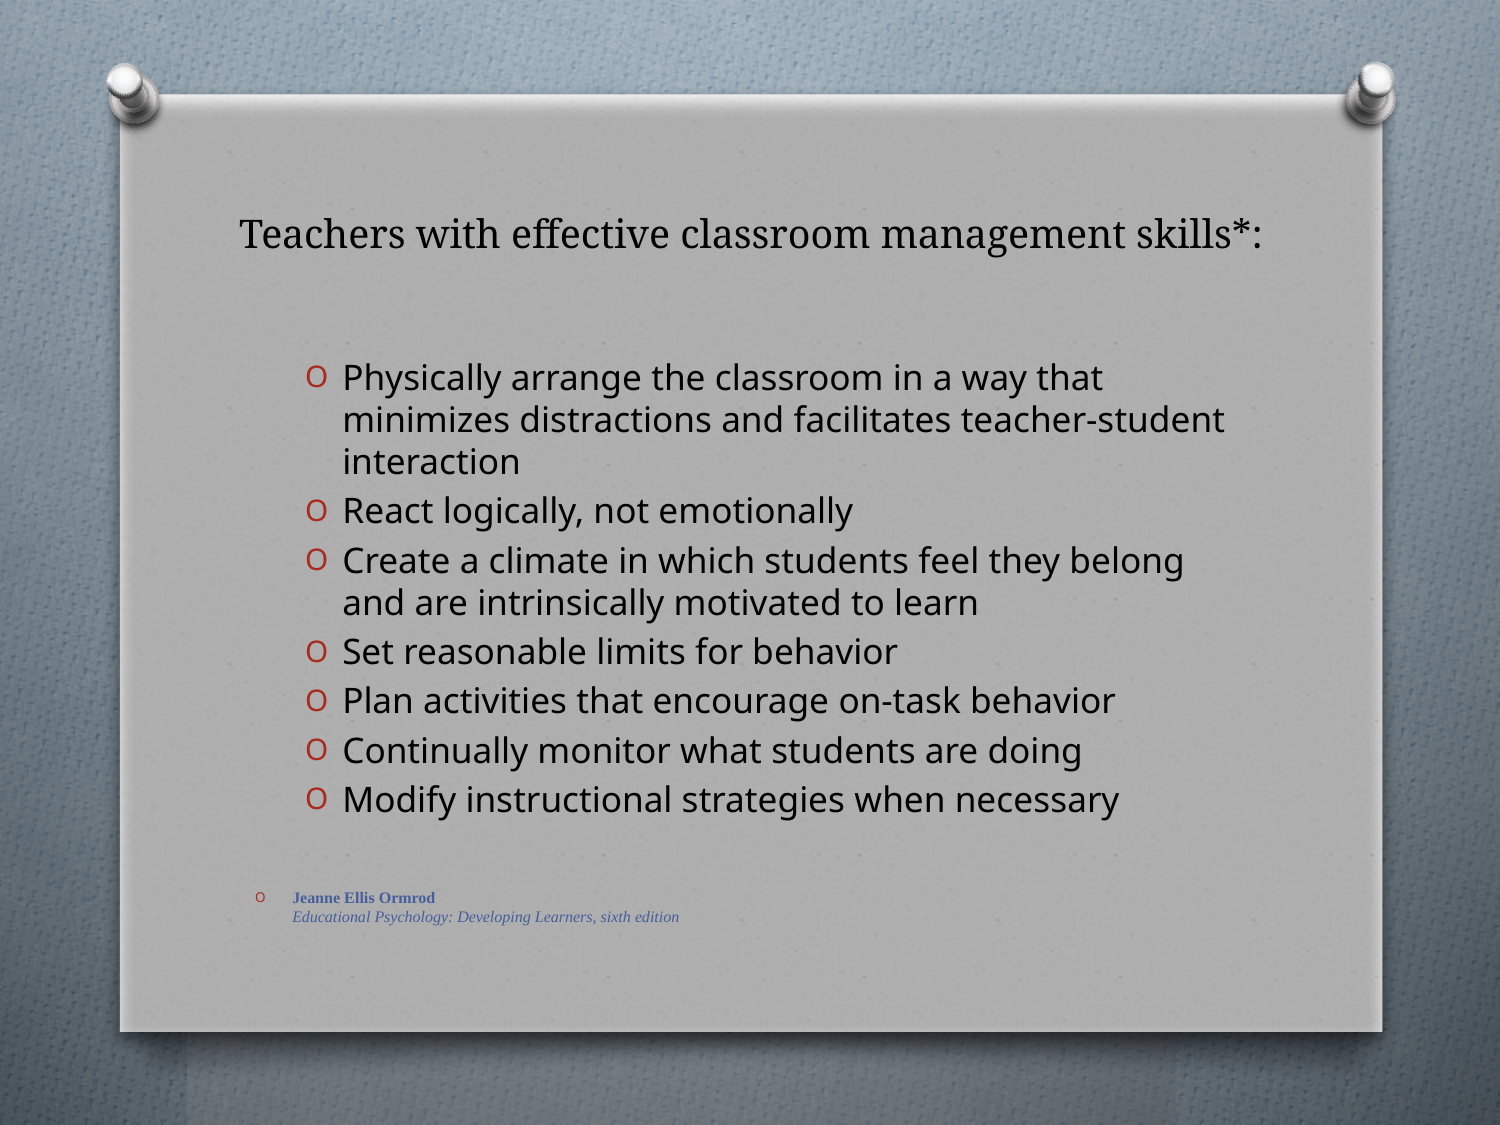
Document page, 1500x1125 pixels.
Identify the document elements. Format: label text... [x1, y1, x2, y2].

list Physically arrange the classroom in a way that minimizes distractions and facilitates teacher-student interaction React logically, not emotionally Create a climate in which students feel they belong and are intrinsically motivated to learn Set reasonable limits for behavior Plan activities that encourage on-task behavior Continually monitor what students are doing Modify instructional strategies when necessary Jeanne Ellis Ormrod Educational Psychology: Developing Learners, sixth edition [240, 347, 1257, 939]
picture [75, 29, 198, 153]
picture [1317, 35, 1439, 156]
title Teachers with effective classroom management skills*: [179, 134, 1323, 332]
